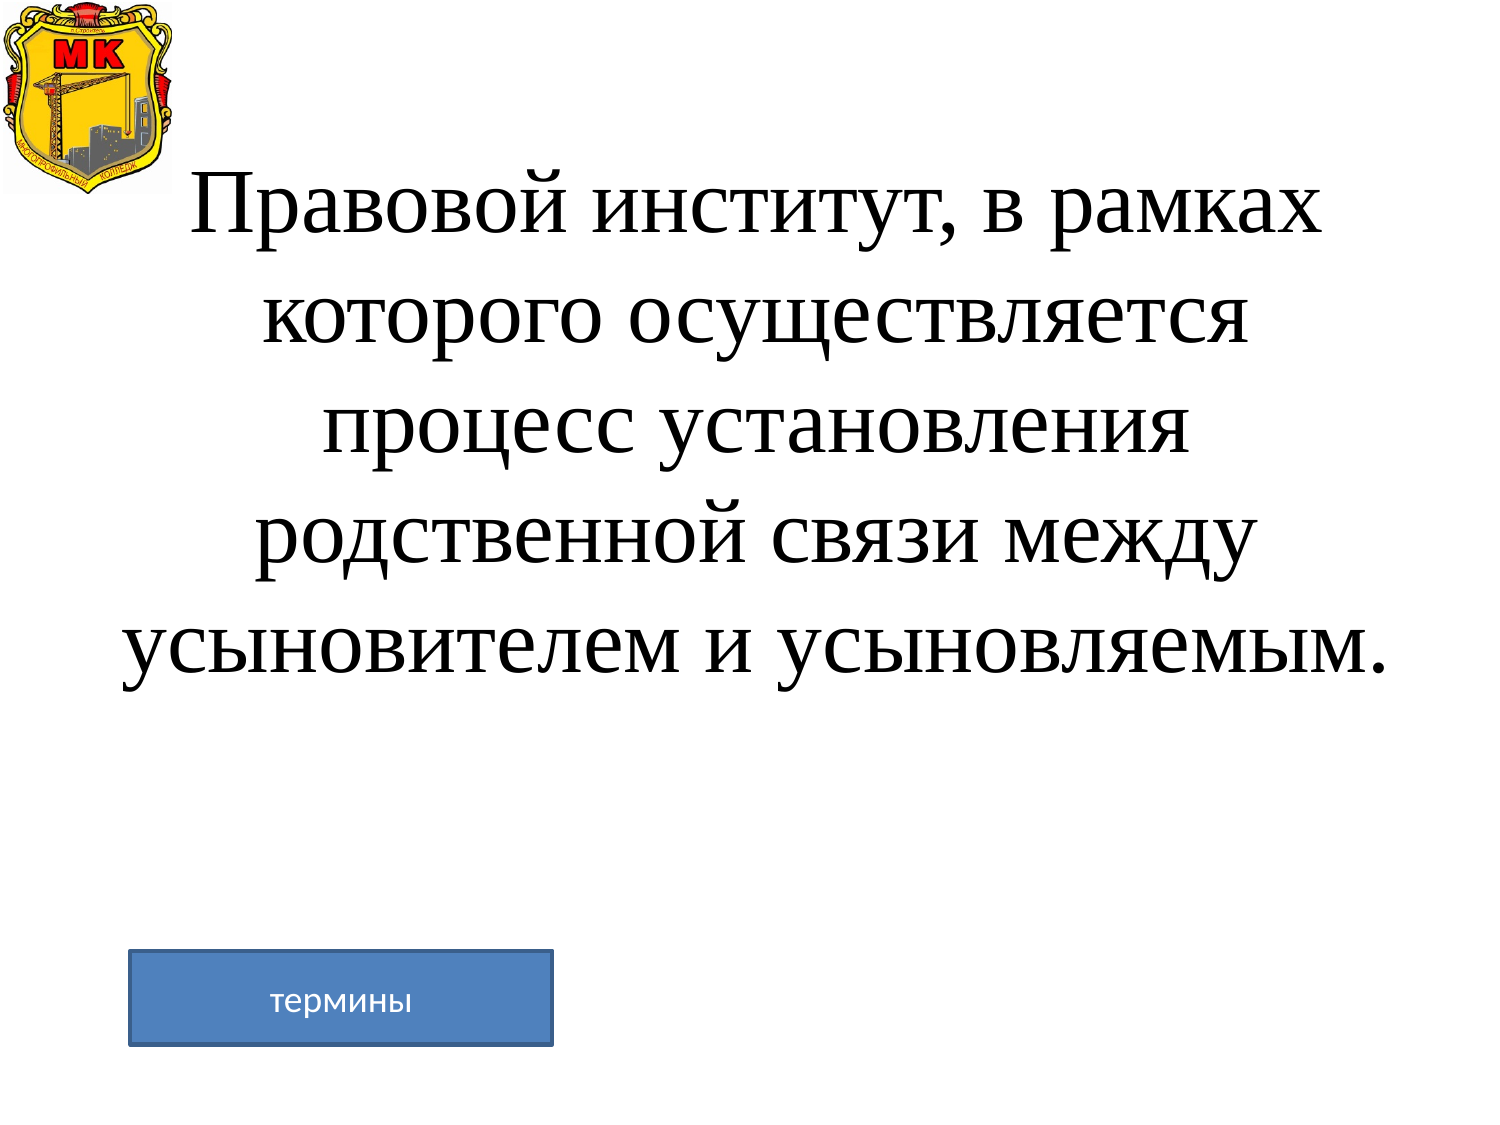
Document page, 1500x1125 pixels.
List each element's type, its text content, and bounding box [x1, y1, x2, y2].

picture [3, 2, 172, 194]
text_box термины [128, 949, 554, 1047]
title Правовой институт, в рамках которого осуществляется процесс установления родственной связи между усыновителем и усыновляемым. [82, 105, 1432, 727]
